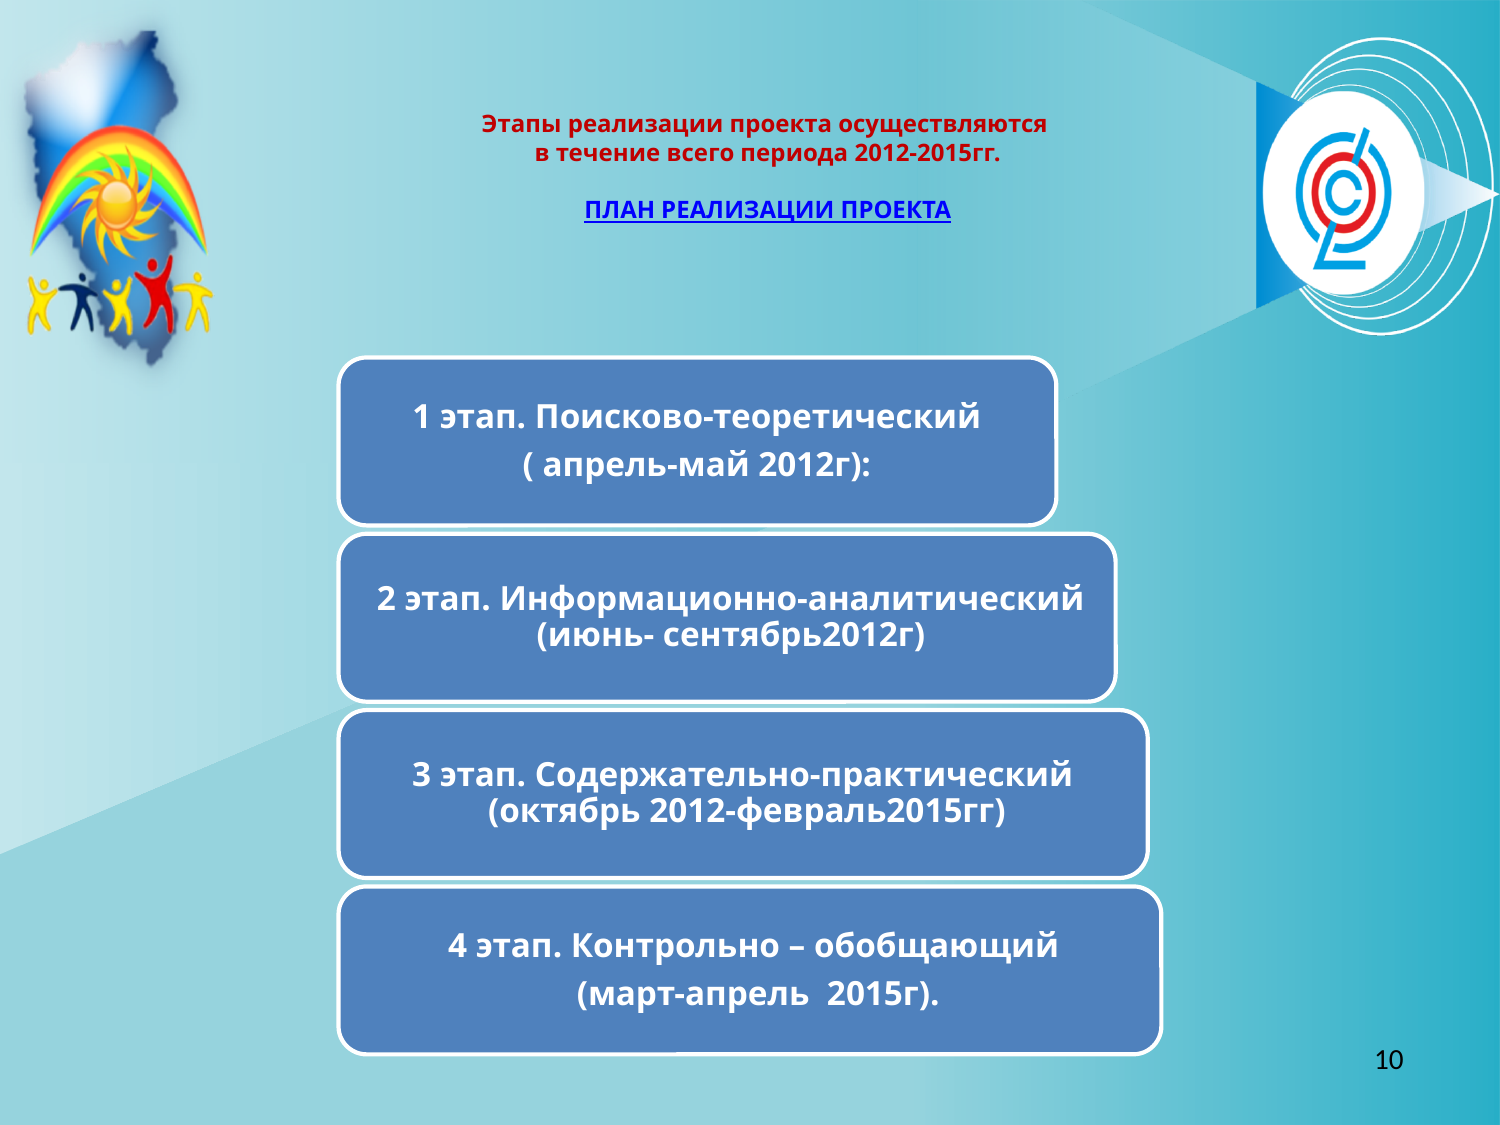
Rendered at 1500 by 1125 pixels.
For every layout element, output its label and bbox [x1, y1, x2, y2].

text_box [0, 0, 1500, 1125]
list [102, 356, 1398, 1055]
